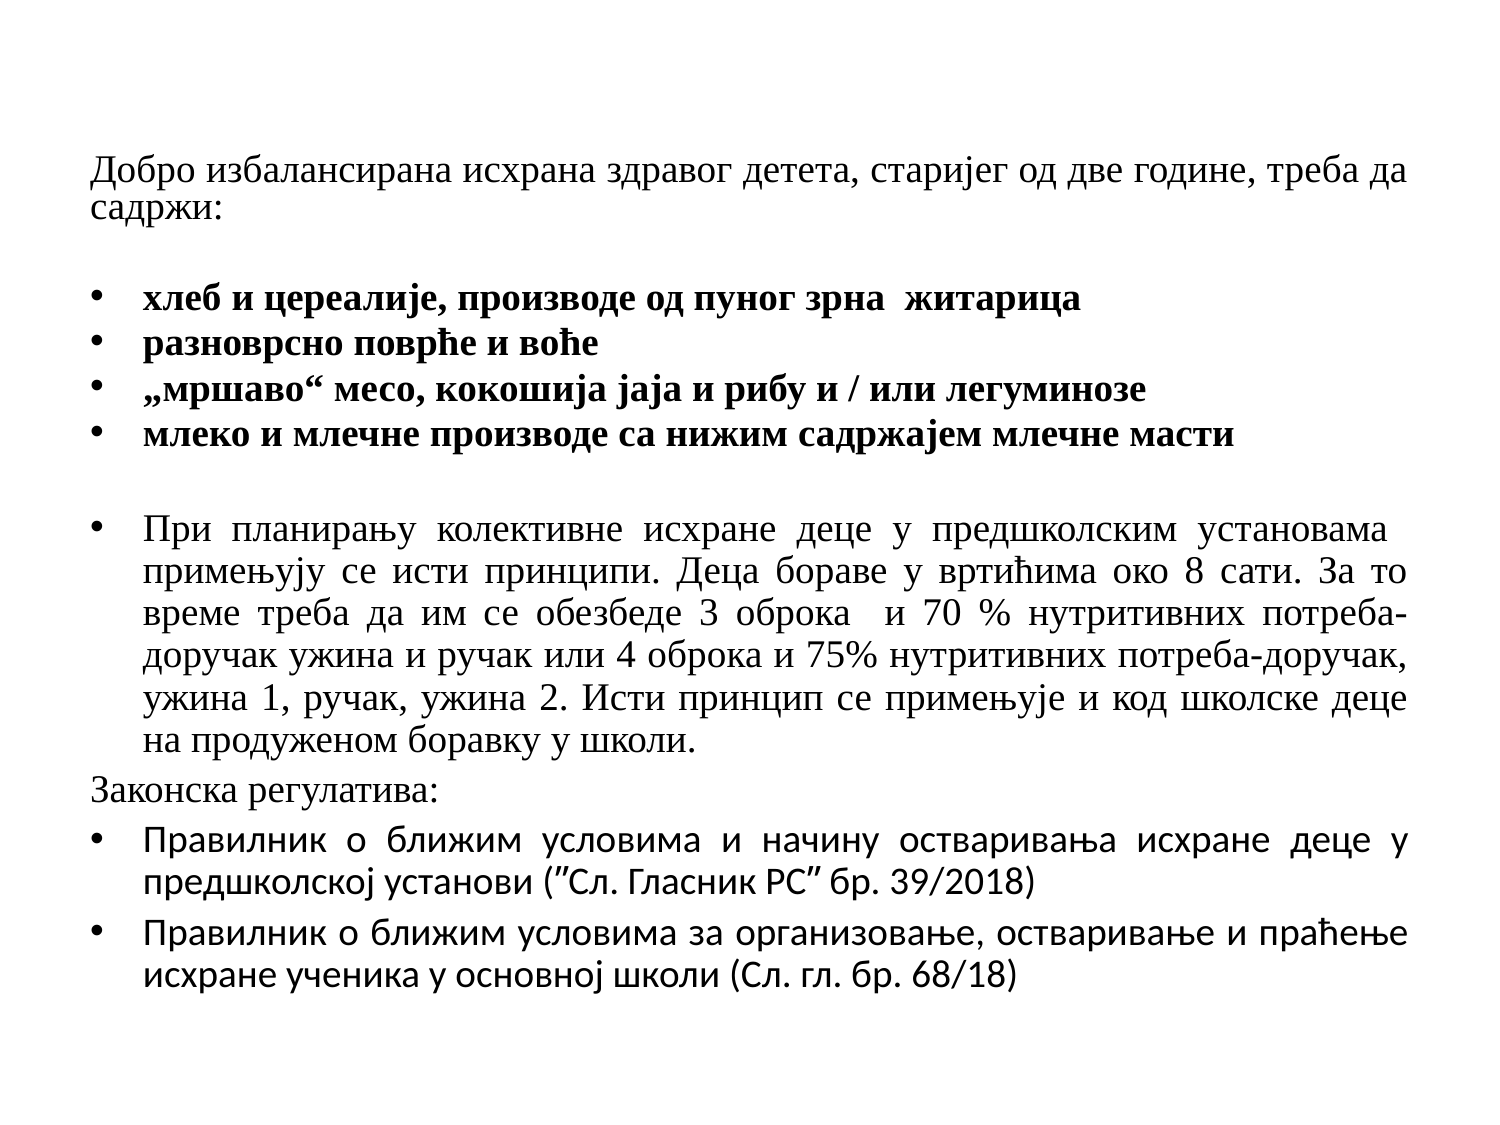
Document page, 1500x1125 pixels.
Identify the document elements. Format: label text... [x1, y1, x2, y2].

list Добро избалансирана исхрана здравог детета, старијег од две године, треба да садржи: хлеб и цереалије, производе од пуног зрна житарица разноврсно поврће и воће „мршаво“ месо, кокошија јаја и рибу и / или легуминозе млеко и млечне производе са нижим садржајем млечне масти При планирању колективне исхране деце у предшколским установама примењују се исти принципи. Деца бораве у вртићима око 8 сати. За то време треба да им се обезбеде 3 оброка и 70 % нутритивних потреба-доручак ужина и ручак или 4 оброка и 75% нутритивних потреба-доручак, ужина 1, ручак, ужина 2. Исти принцип се примењује и код школске деце на продуженом боравку у школи. Законска регулатива: Правилник о ближим условима и начину остваривања исхране деце у предшколској установи (ʺСл. Гласник РСʺ бр. 39/2018) Правилник о ближим условима за организовање, остваривање и праћење исхране ученика у основној школи (Сл. гл. бр. 68/18) [75, 90, 1425, 1005]
